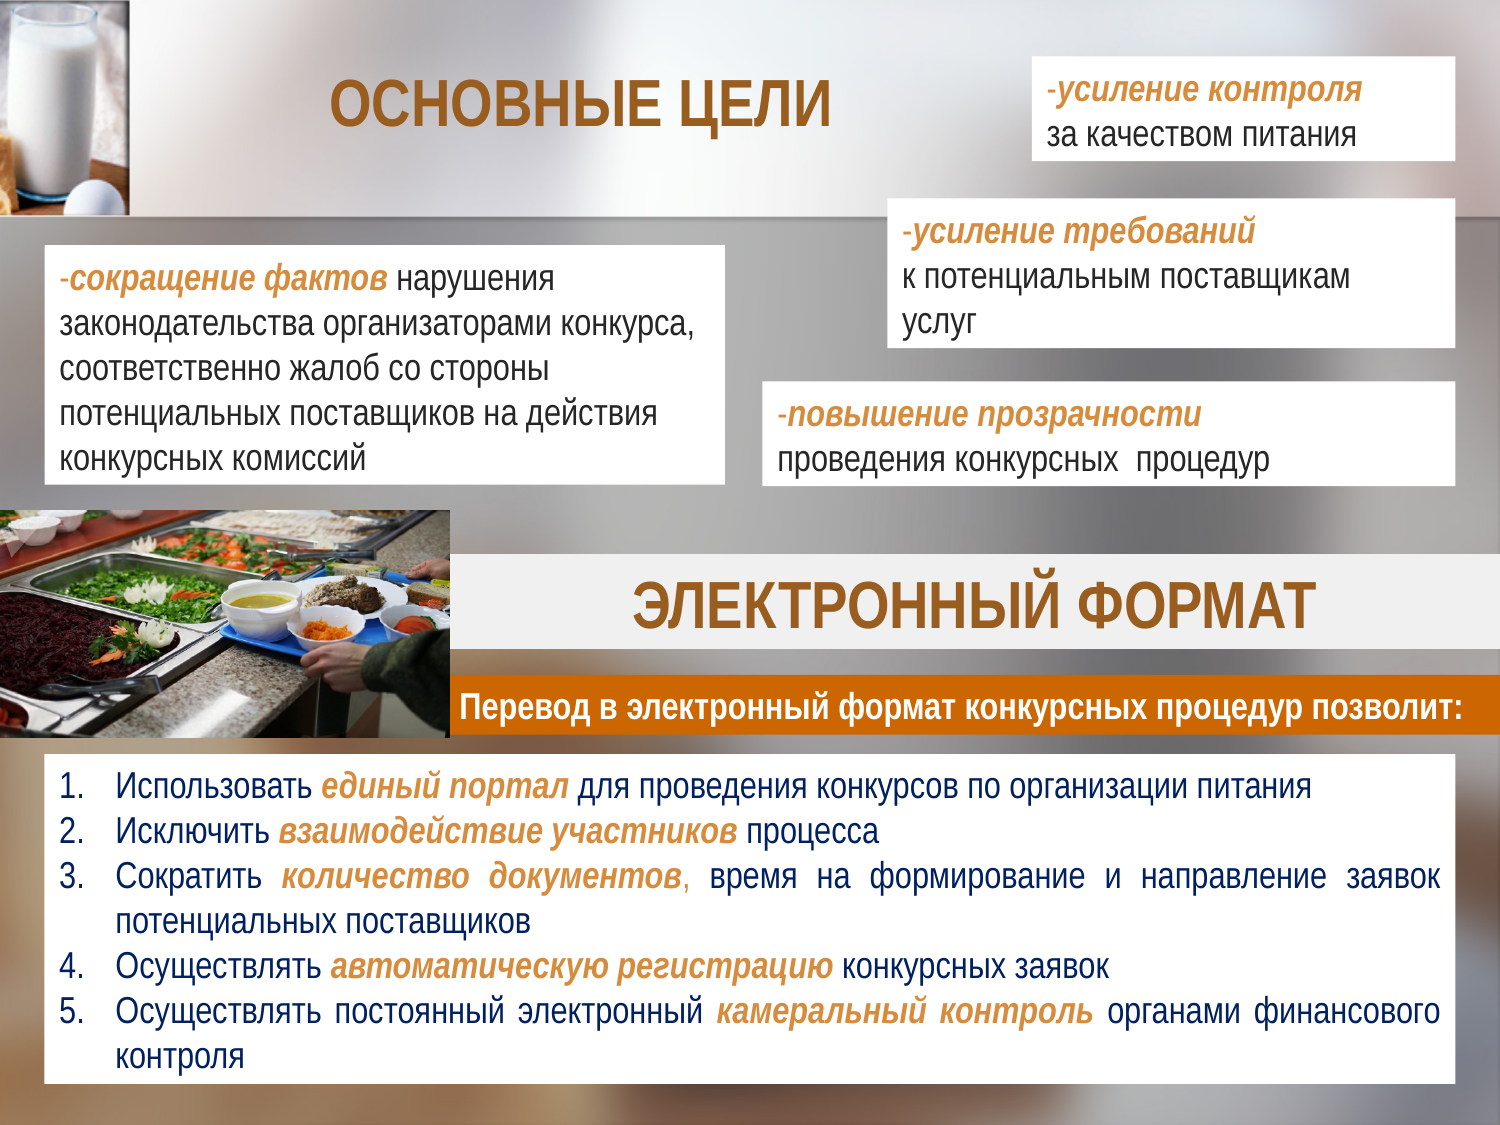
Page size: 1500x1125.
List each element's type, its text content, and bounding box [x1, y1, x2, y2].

text_box -усиление контроля за качеством питания [1031, 56, 1456, 162]
text_box -сокращение фактов нарушения законодательства организаторами конкурса, соответственно жалоб со стороны потенциальных поставщиков на действия конкурсных комиссий [44, 245, 725, 485]
text_box ЭЛЕКТРОННЫЙ ФОРМАТ [454, 554, 1500, 649]
text_box -усиление требований к потенциальным поставщикам услуг [887, 198, 1456, 349]
text_box Перевод в электронный формат конкурсных процедур позволит: [454, 674, 1500, 735]
text_box -повышение прозрачности проведения конкурсных процедур [762, 381, 1456, 487]
text_box Использовать единый портал для проведения конкурсов по организации питания Исключить взаимодействие участников процесса Сократить количество документов, время на формирование и направление заявок потенциальных поставщиков Осуществлять автоматическую регистрацию конкурсных заявок Осуществлять постоянный электронный камеральный контроль органами финансового контроля [44, 754, 1456, 1084]
picture [0, 0, 1500, 1125]
text_box ОСНОВНЫЕ ЦЕЛИ [274, 52, 888, 147]
